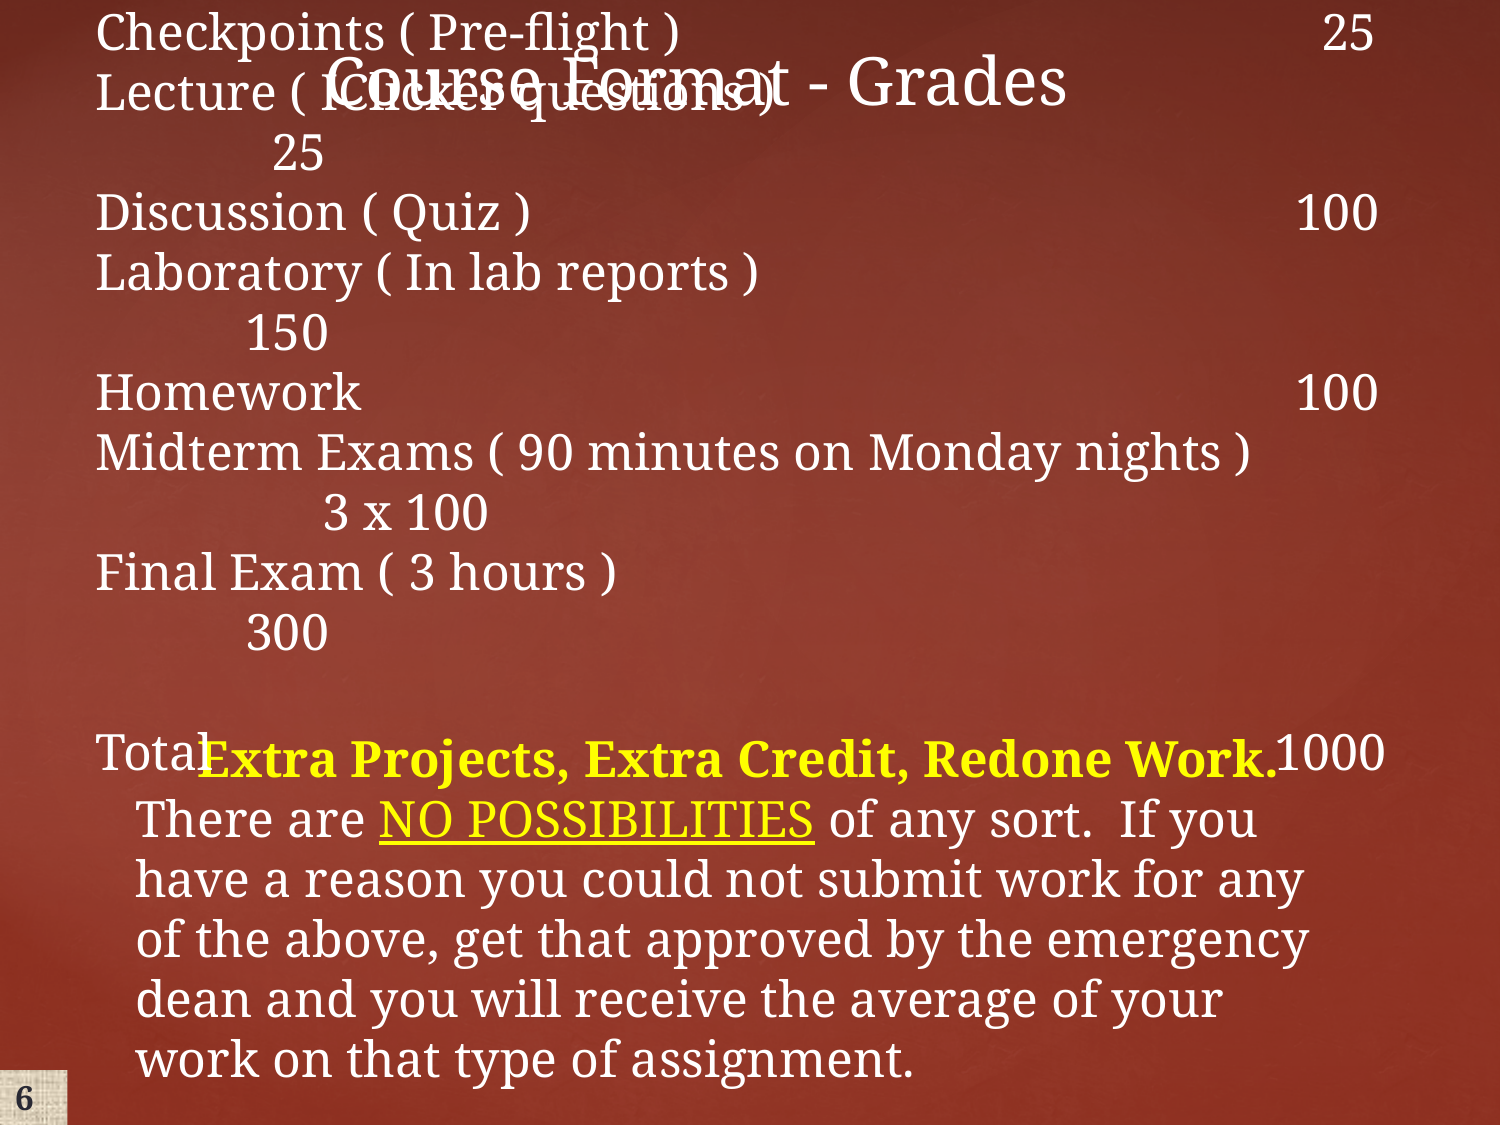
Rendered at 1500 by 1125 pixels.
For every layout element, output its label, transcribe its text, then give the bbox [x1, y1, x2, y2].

text_box Extra Projects, Extra Credit, Redone Work. There are NO POSSIBILITIES of any sort. If you have a reason you could not submit work for any of the above, get that approved by the emergency dean and you will receive the average of your work on that type of assignment. [120, 788, 1358, 1095]
text_box Course Format - Grades [246, 44, 1147, 127]
text_box There are many sources of points. They all add up to 1000. Checkpoints ( Pre-flight ) 25 Lecture ( IClicker questions ) 25 Discussion ( Quiz ) 100 Laboratory ( In lab reports ) 150 Homework 100 Midterm Exams ( 90 minutes on Monday nights ) 3 x 100 Final Exam ( 3 hours ) 300 Total 1000 [80, 172, 1423, 788]
text_box 6 [0, 1070, 68, 1125]
